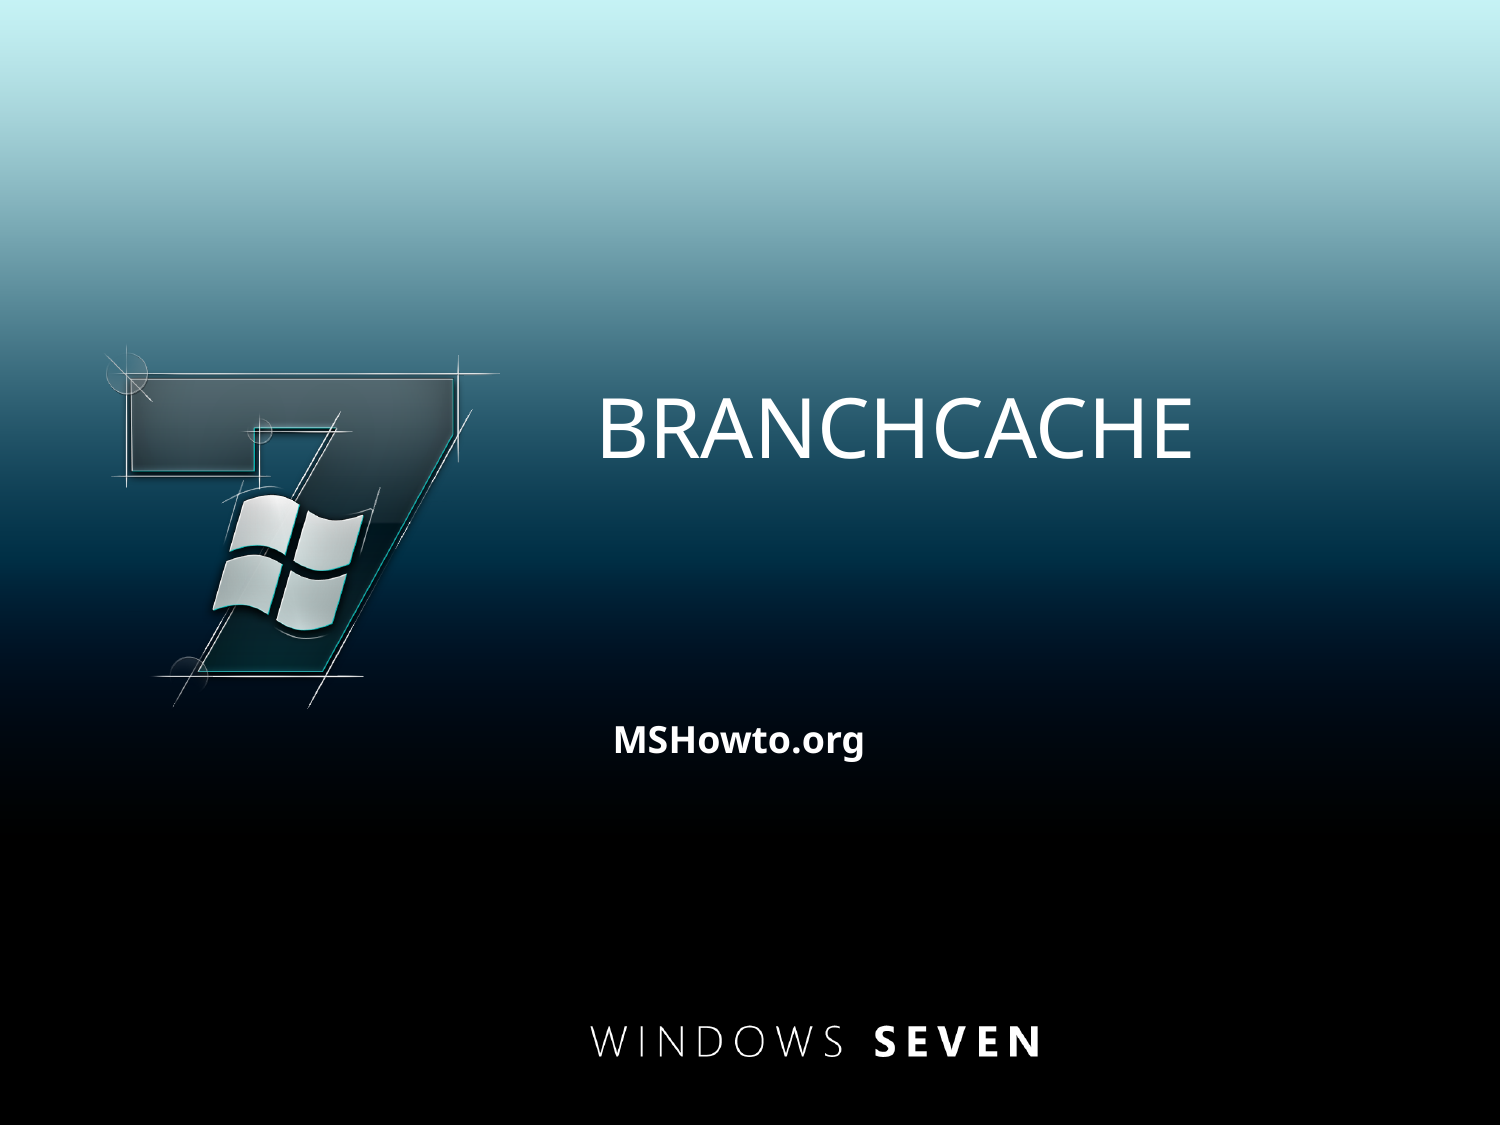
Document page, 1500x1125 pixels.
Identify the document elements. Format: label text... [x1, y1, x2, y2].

picture [0, 0, 1500, 1125]
title Branchcache [595, 430, 1461, 519]
list MSHowto.org [612, 724, 1226, 951]
